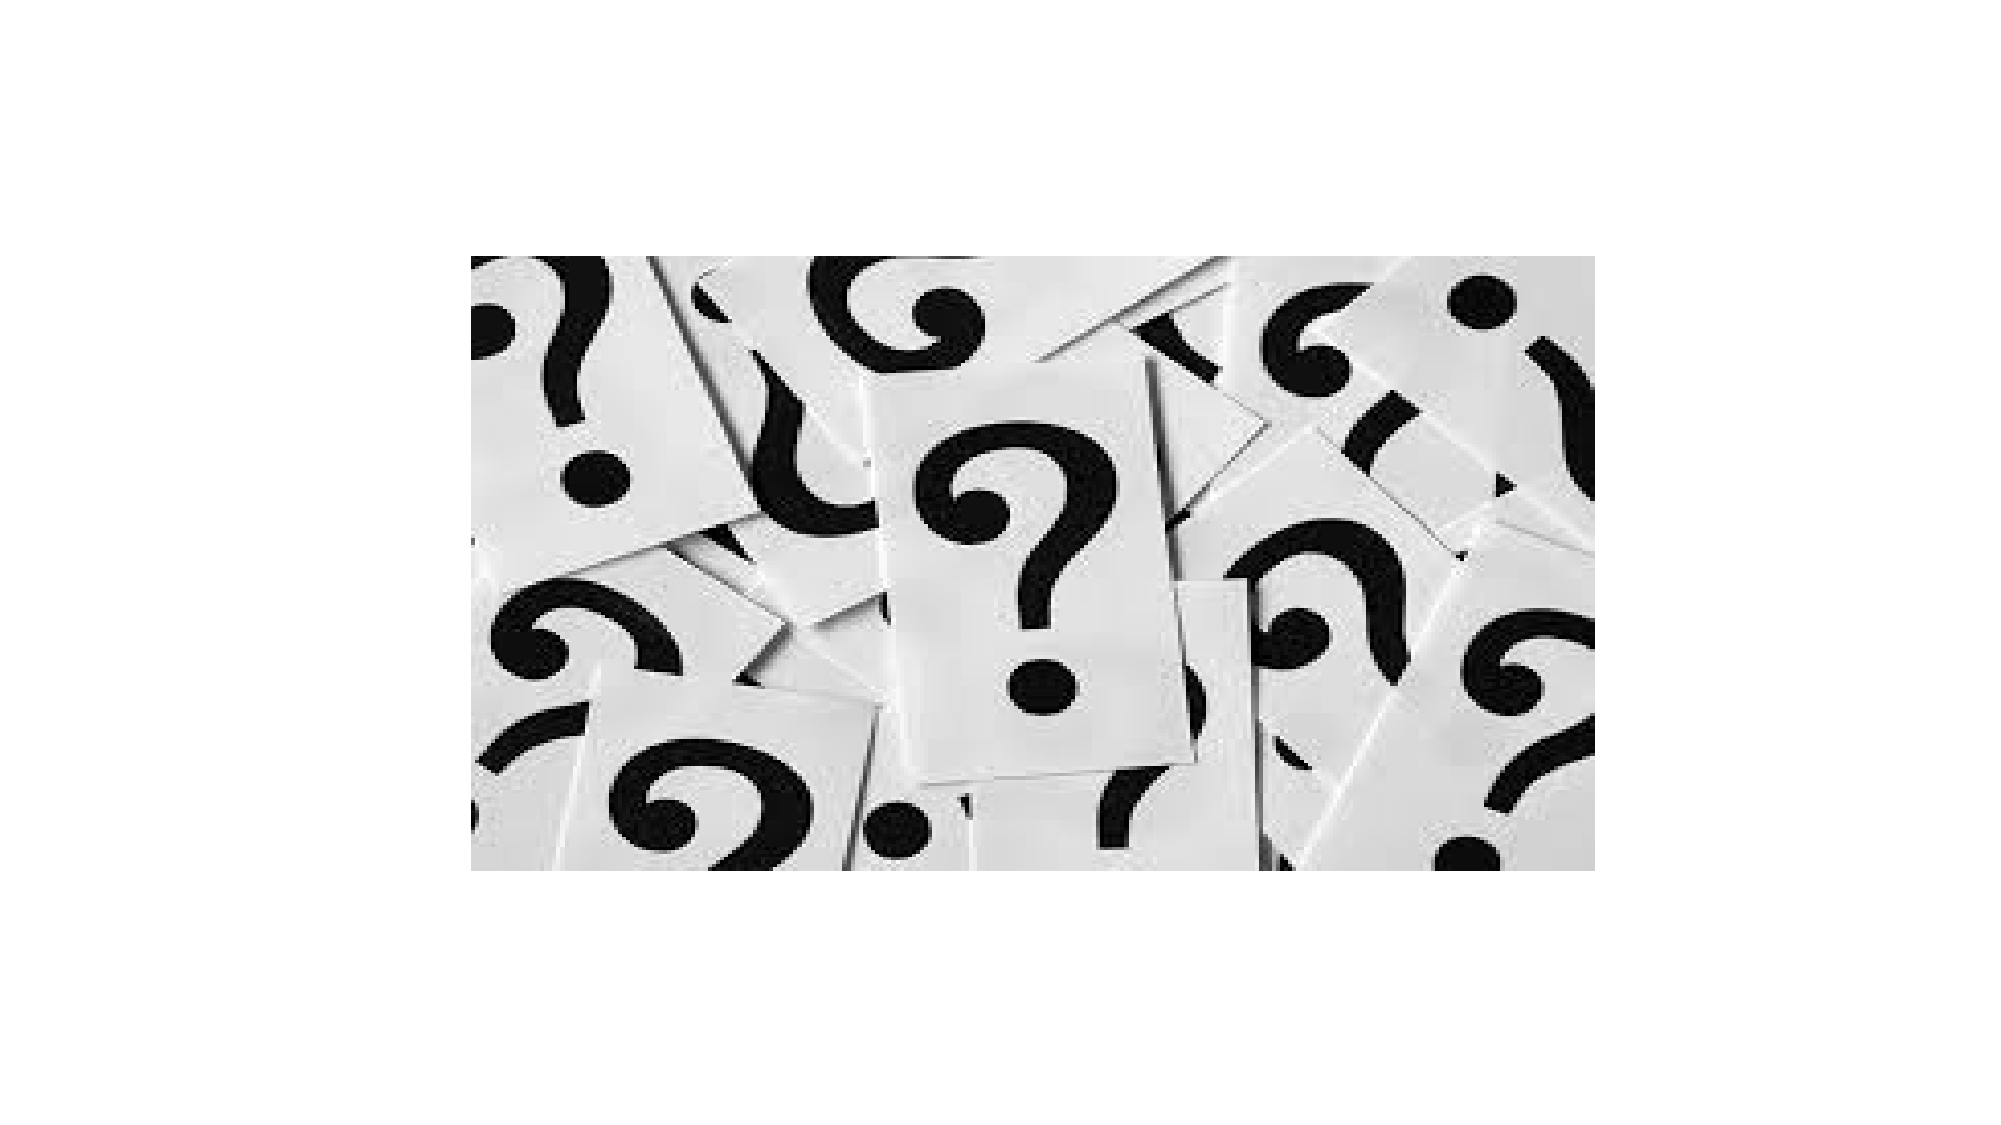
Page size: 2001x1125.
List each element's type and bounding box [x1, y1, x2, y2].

picture [471, 256, 1595, 871]
